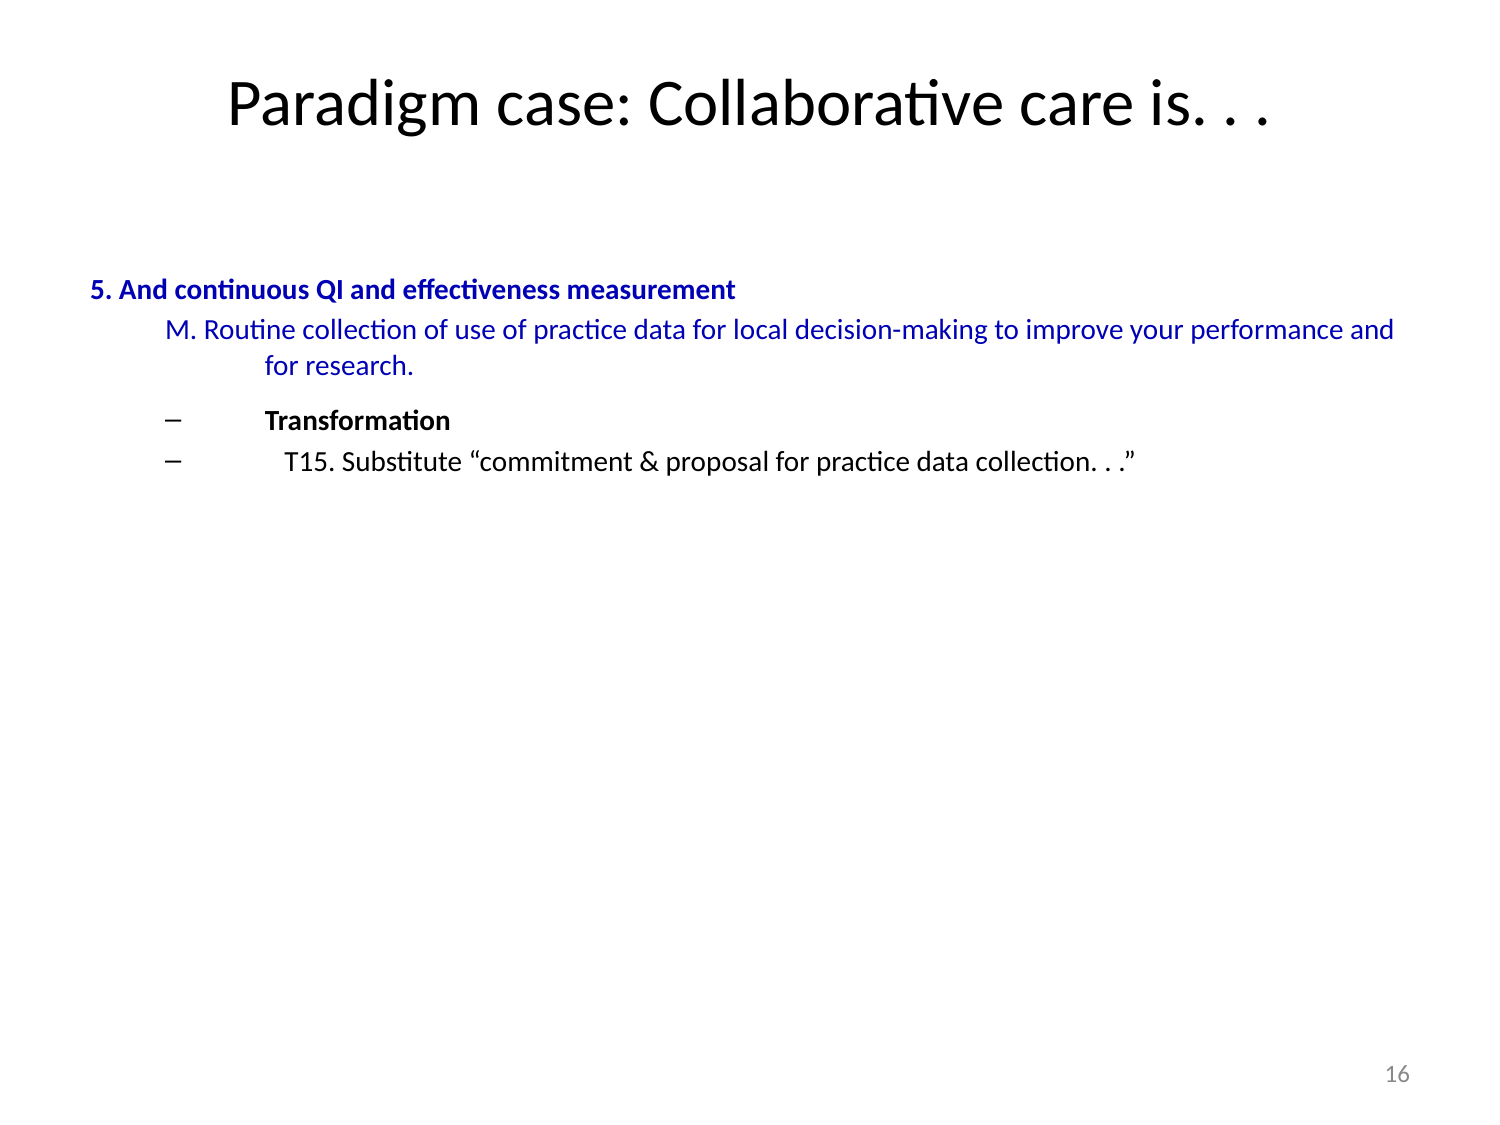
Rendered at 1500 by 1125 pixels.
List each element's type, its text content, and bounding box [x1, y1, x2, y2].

title Paradigm case: Collaborative care is. . . [74, 44, 1426, 233]
slide_number 16 [1074, 1042, 1425, 1103]
list 5. And continuous QI and effectiveness measurement M. Routine collection of use of practice data for local decision-making to improve your performance and for research. Transformation T15. Substitute “commitment & proposal for practice data collection. . .” [74, 262, 1426, 1006]
